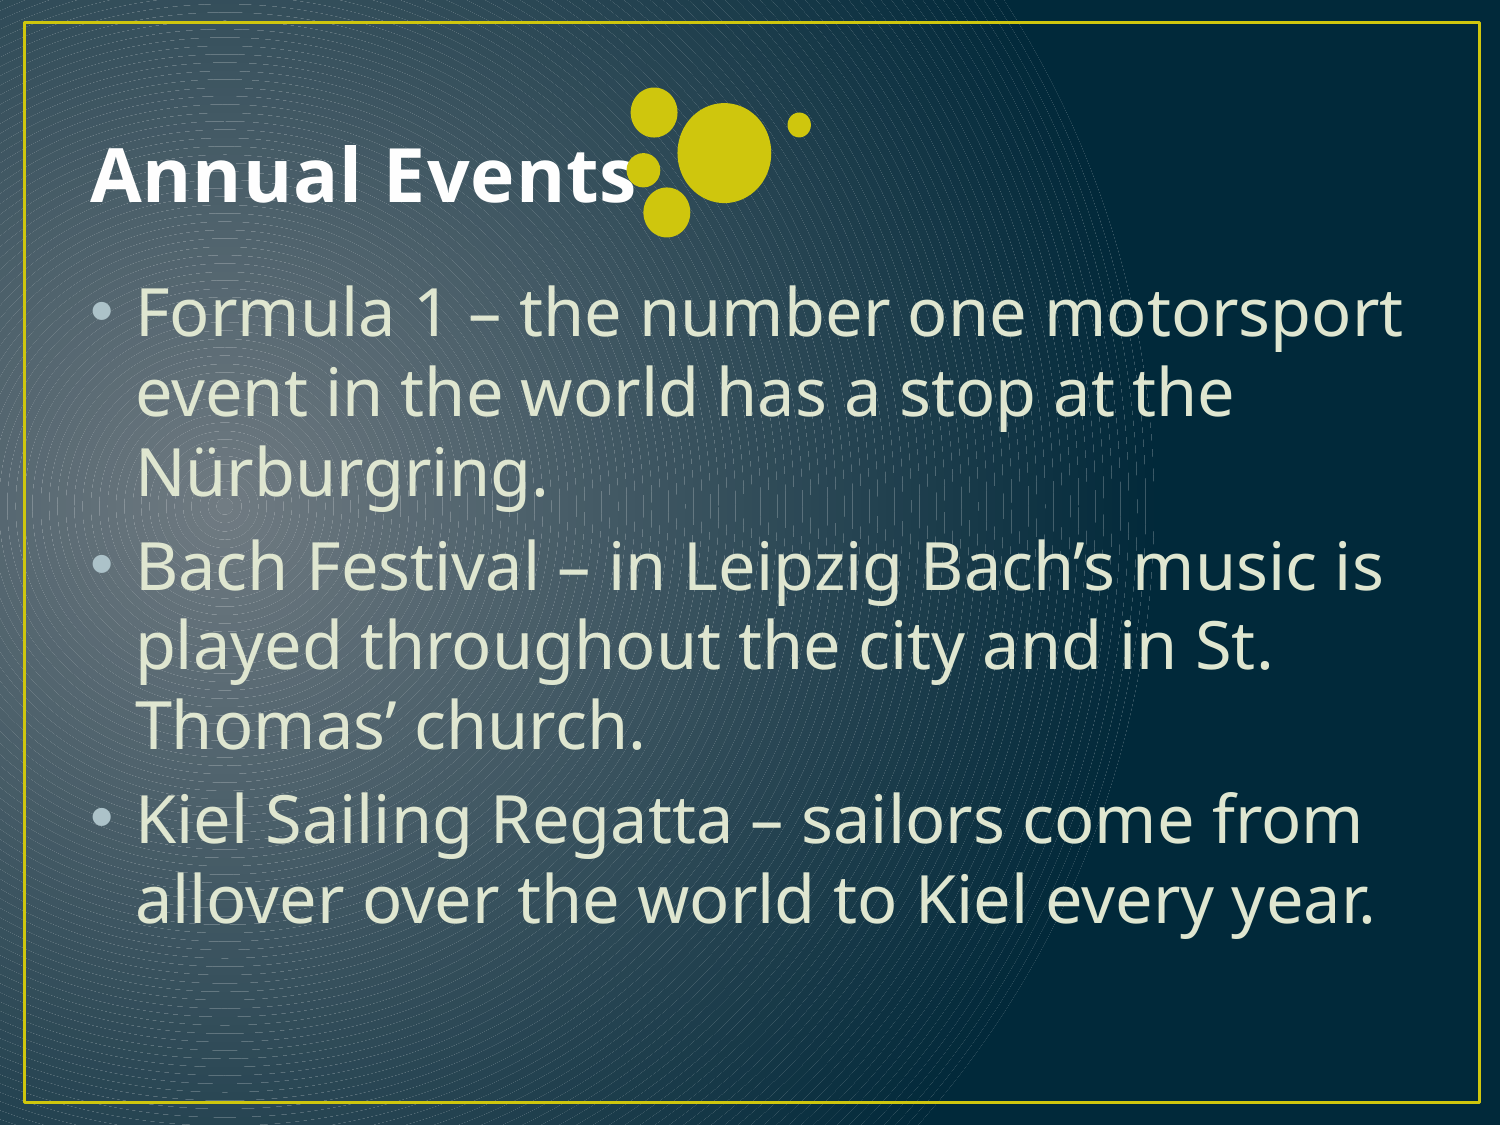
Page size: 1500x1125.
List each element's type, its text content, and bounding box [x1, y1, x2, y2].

text_box [629, 86, 679, 139]
text_box [676, 101, 773, 205]
text_box [625, 151, 662, 189]
title Annual Events [75, 37, 1425, 225]
text_box [786, 111, 813, 139]
text_box [642, 186, 692, 239]
list Formula 1 – the number one motorsport event in the world has a stop at the Nürburgring. Bach Festival – in Leipzig Bach’s music is played throughout the city and in St. Thomas’ church. Kiel Sailing Regatta – sailors come from allover over the world to Kiel every year. [75, 262, 1425, 1005]
